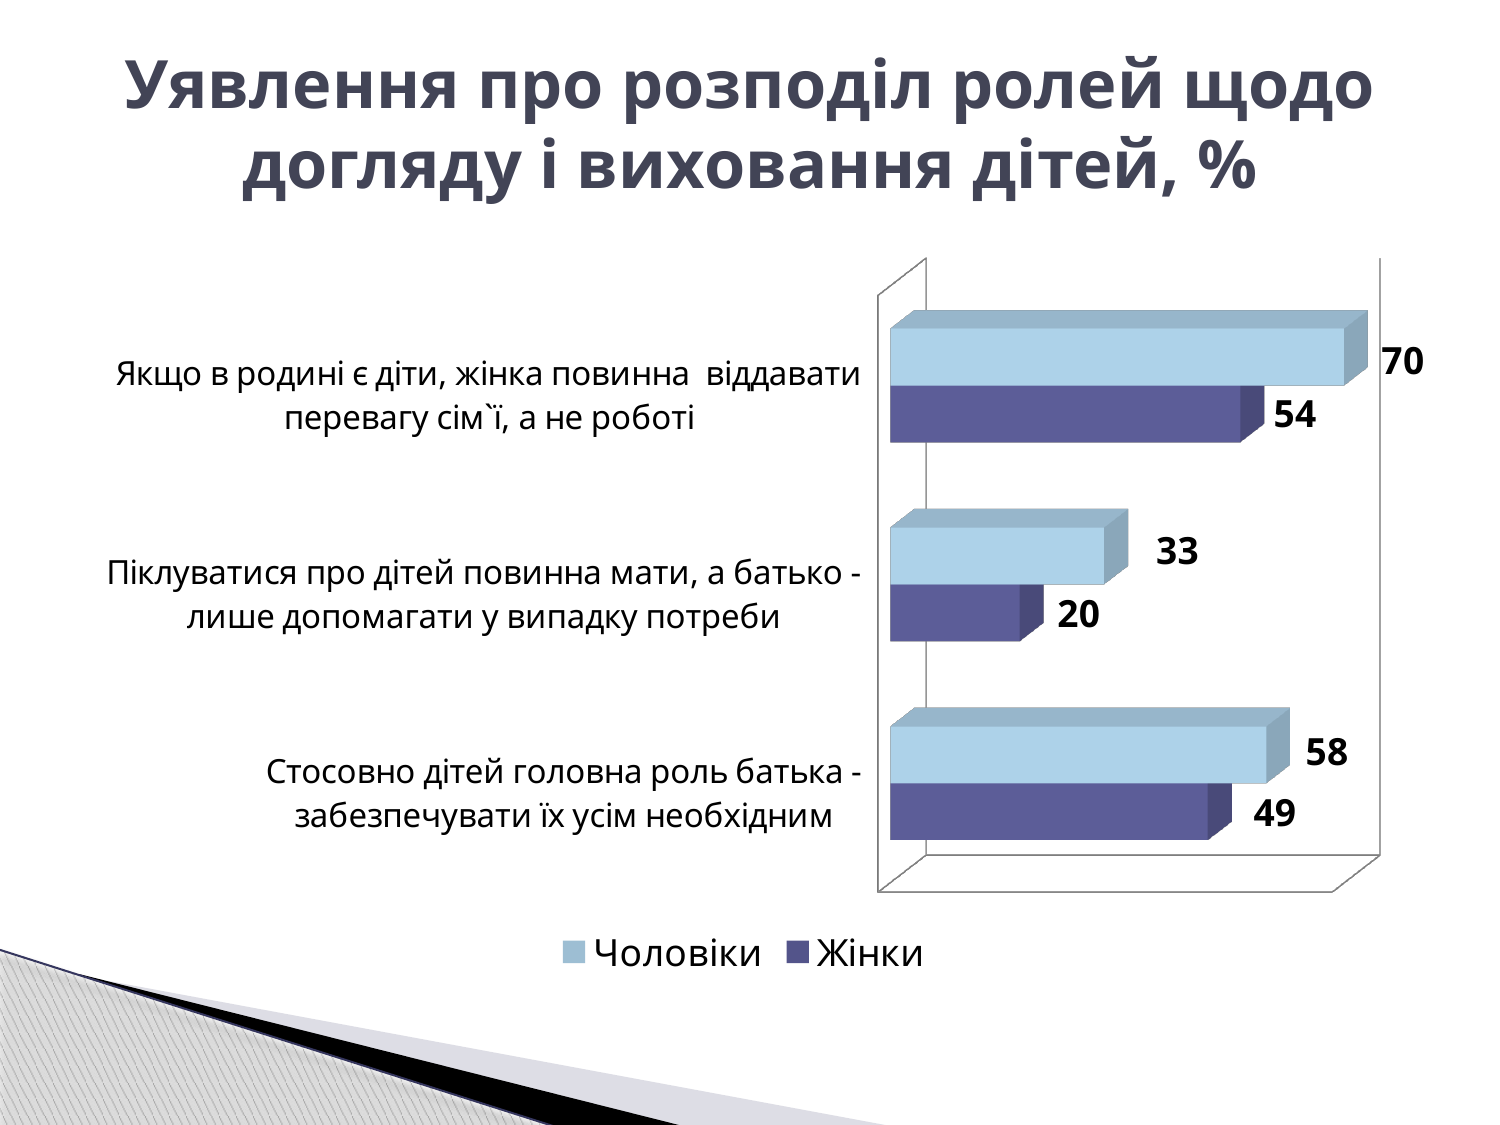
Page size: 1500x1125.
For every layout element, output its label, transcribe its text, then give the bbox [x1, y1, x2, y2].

chart [74, 242, 1426, 986]
title Уявлення про розподіл ролей щодо догляду і виховання дітей, % [75, 45, 1425, 200]
